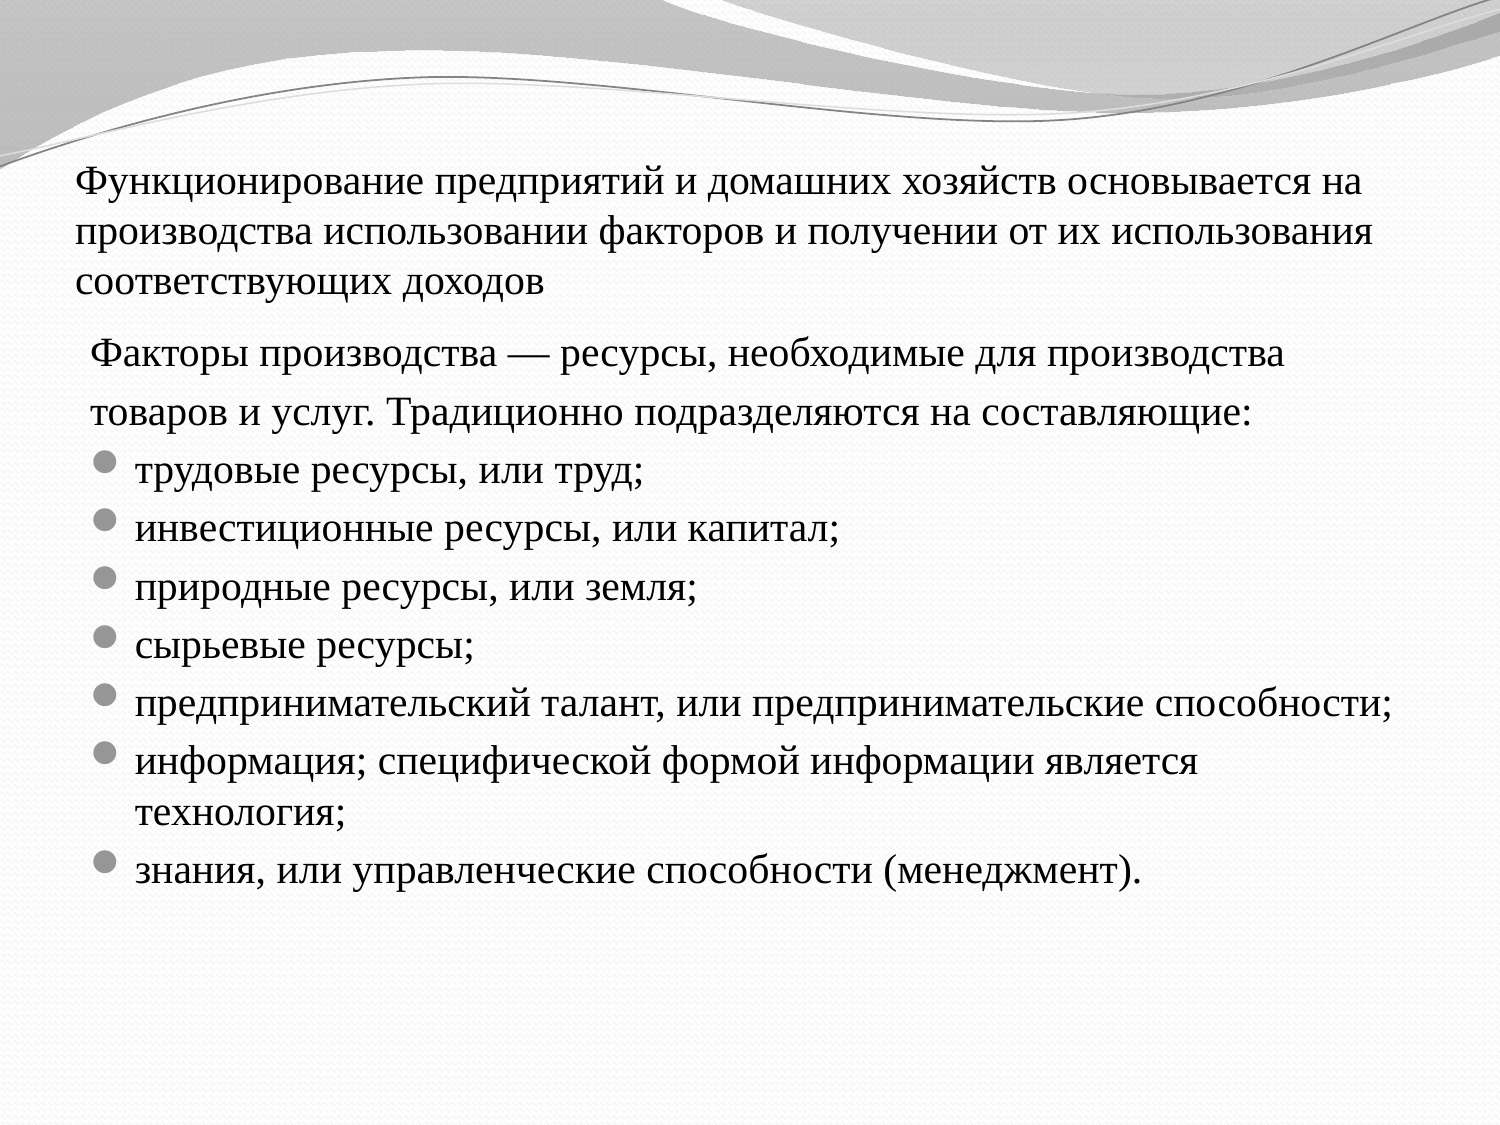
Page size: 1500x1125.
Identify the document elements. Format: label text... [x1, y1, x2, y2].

title Функционирование предприятий и домашних хозяйств основывается на производства использовании факторов и получении от их использования соответствующих доходов [74, 115, 1426, 304]
list Факторы производства — ресурсы, необходимые для производства товаров и услуг. Традиционно подразделяются на составляющие: трудовые ресурсы, или труд; инвестиционные ресурсы, или капитал; природные ресурсы, или земля; сырьевые ресурсы; предпринимательский талант, или предпринимательские способности; информация; специфической формой информации является технология; знания, или управленческие способности (менеджмент). [74, 317, 1426, 1038]
